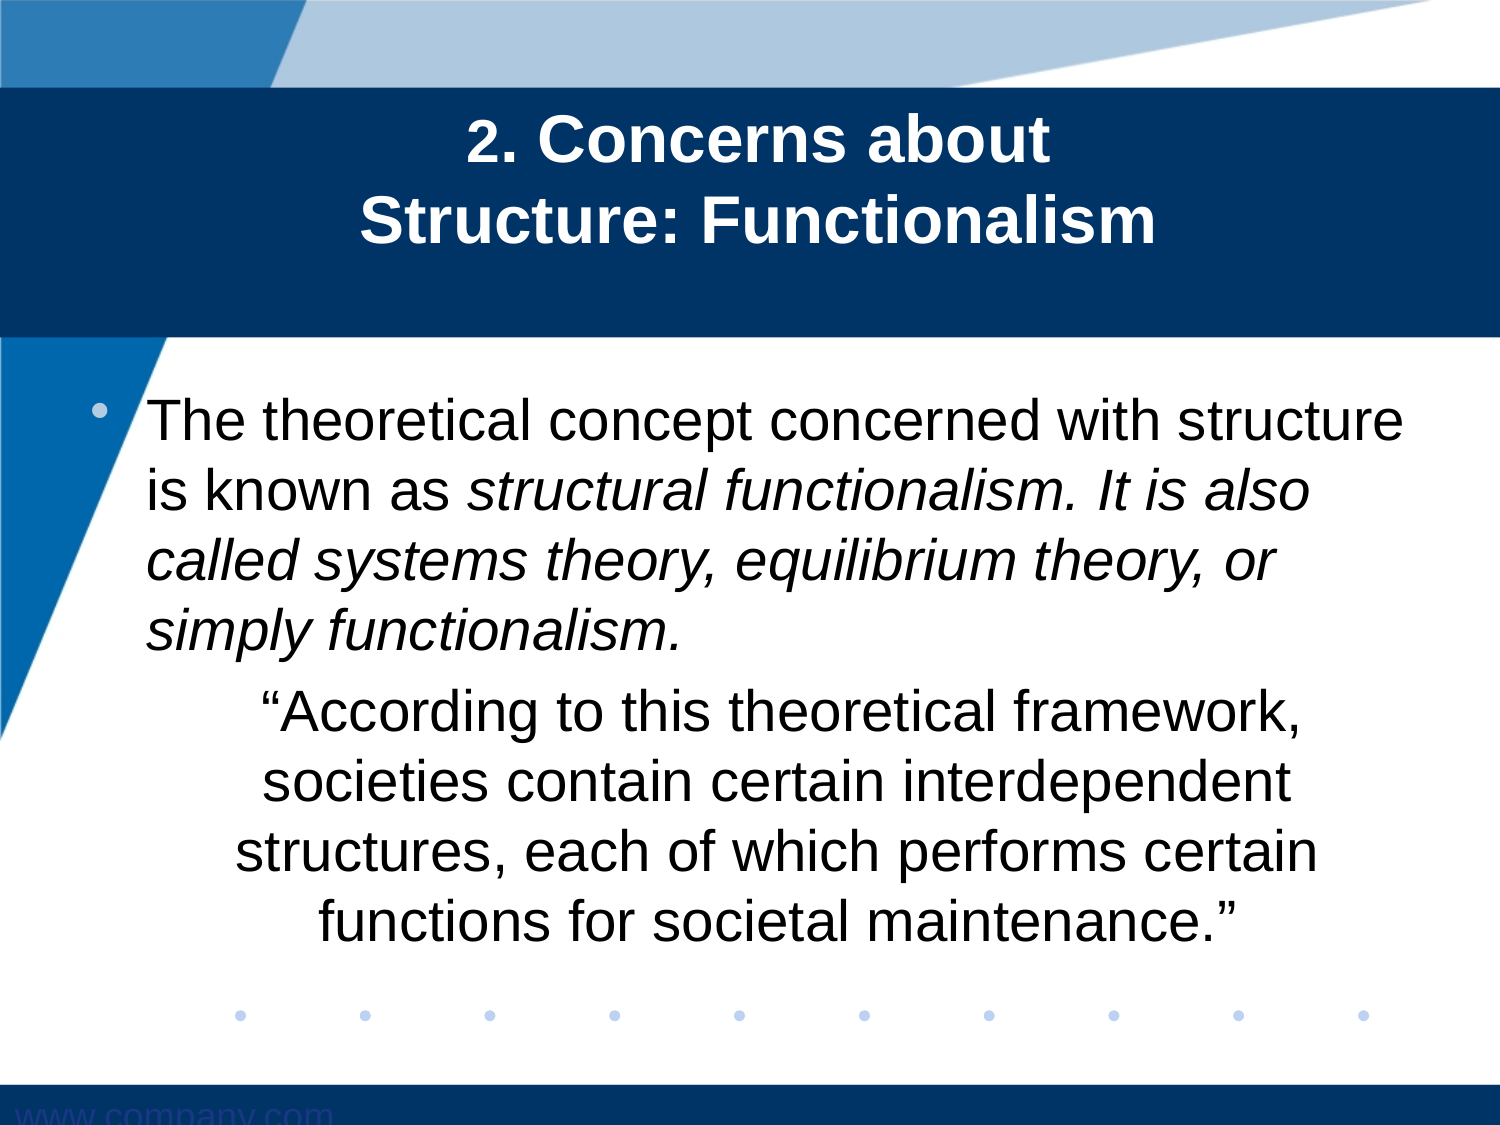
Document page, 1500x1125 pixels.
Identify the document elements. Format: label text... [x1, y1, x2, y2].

picture [0, 338, 212, 842]
list The theoretical concept concerned with structure is known as structural functionalism. It is also called systems theory, equilibrium theory, or simply functionalism. “According to this theoretical framework, societies contain certain interdependent structures, each of which performs certain functions for societal maintenance.” [74, 374, 1426, 1006]
picture [0, 0, 1500, 87]
title 2. Concerns about Structure: Functionalism [0, 87, 1500, 338]
